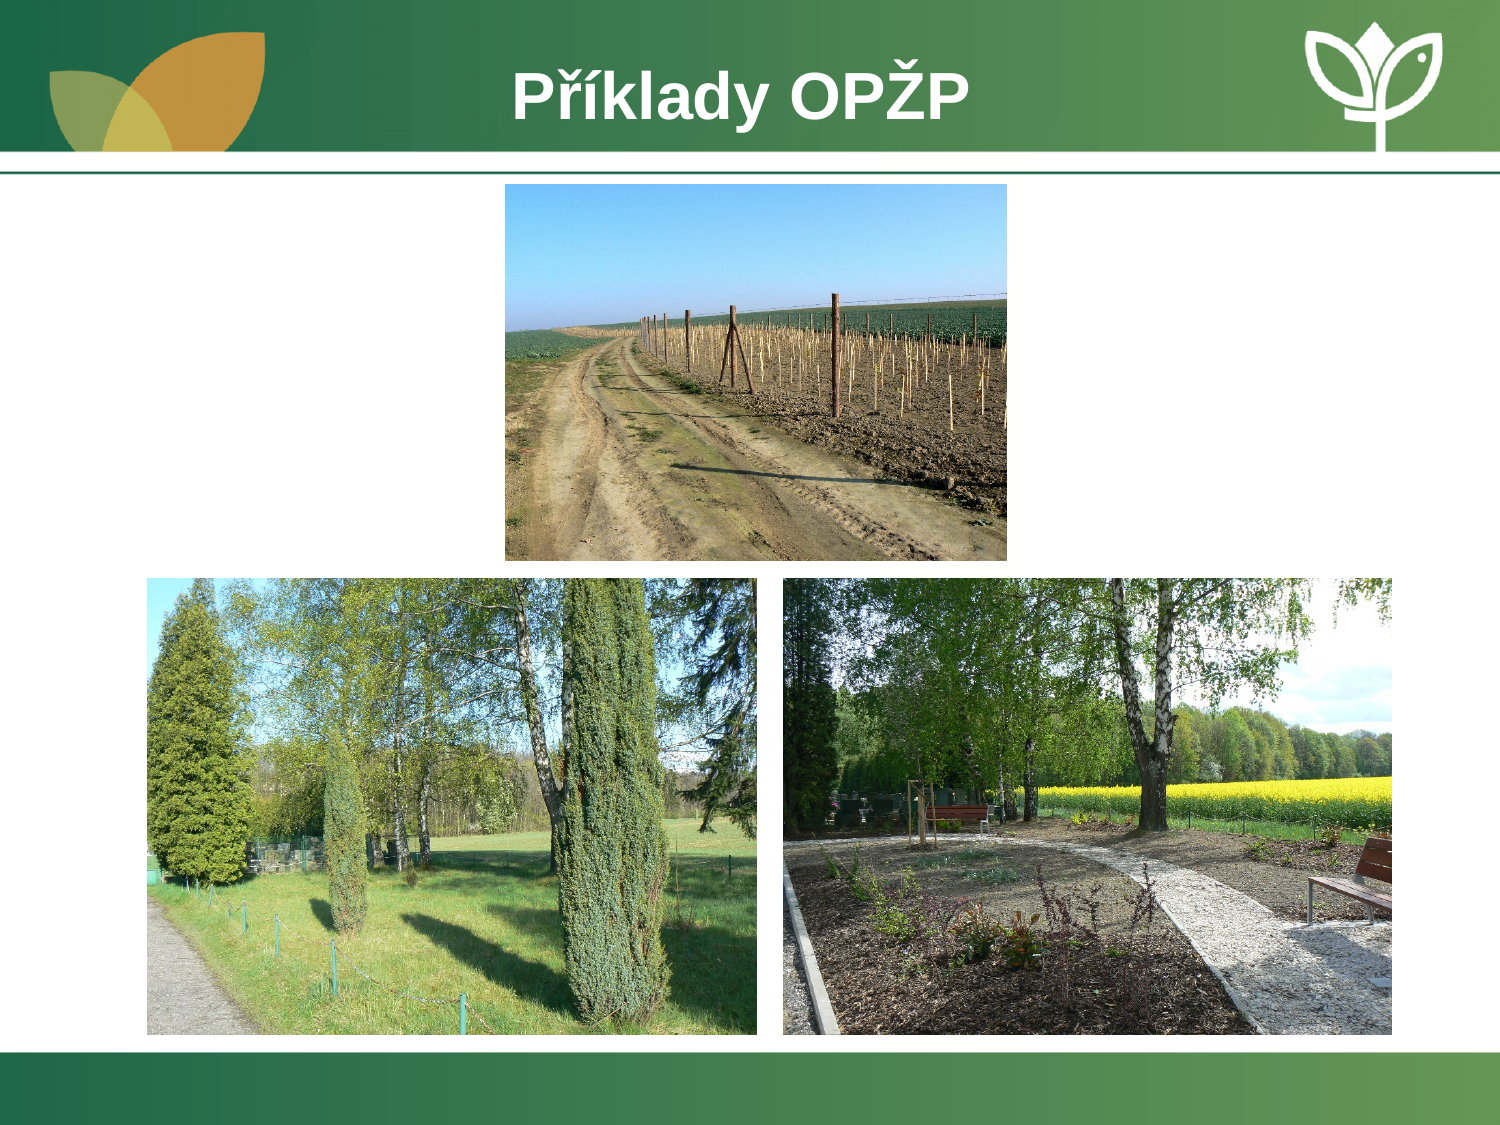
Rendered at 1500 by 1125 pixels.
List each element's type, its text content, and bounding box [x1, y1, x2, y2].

title Příklady OPŽP [75, 45, 1425, 233]
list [505, 184, 1007, 561]
picture [0, 0, 1500, 1125]
